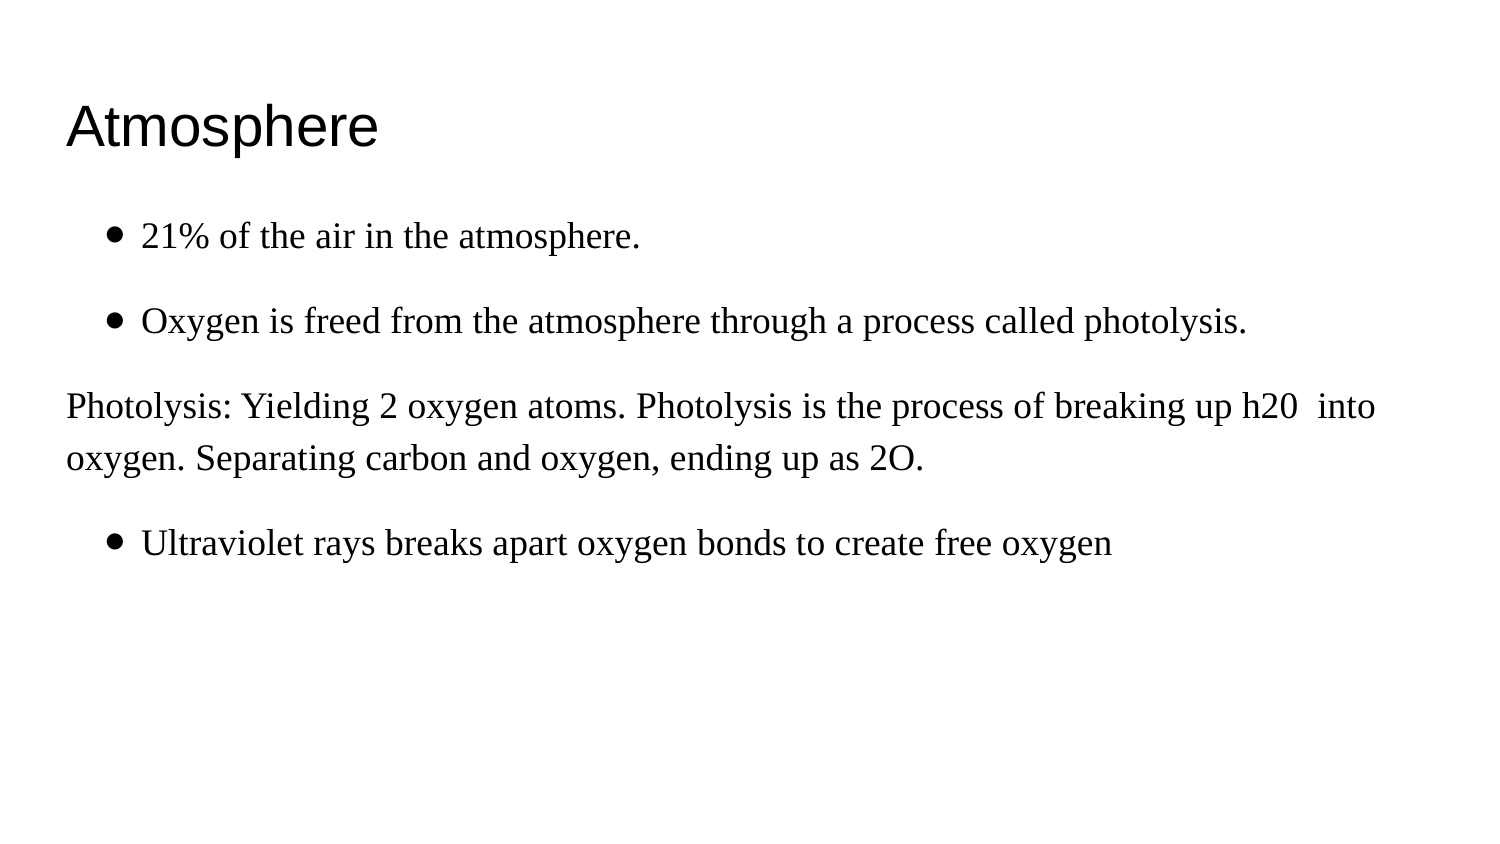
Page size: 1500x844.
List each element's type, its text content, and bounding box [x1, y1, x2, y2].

list 21% of the air in the atmosphere. Oxygen is freed from the atmosphere through a process called photolysis. Photolysis: Yielding 2 oxygen atoms. Photolysis is the process of breaking up h20 into oxygen. Separating carbon and oxygen, ending up as 2O. Ultraviolet rays breaks apart oxygen bonds to create free oxygen [51, 189, 1449, 750]
title Atmosphere [51, 72, 1449, 167]
